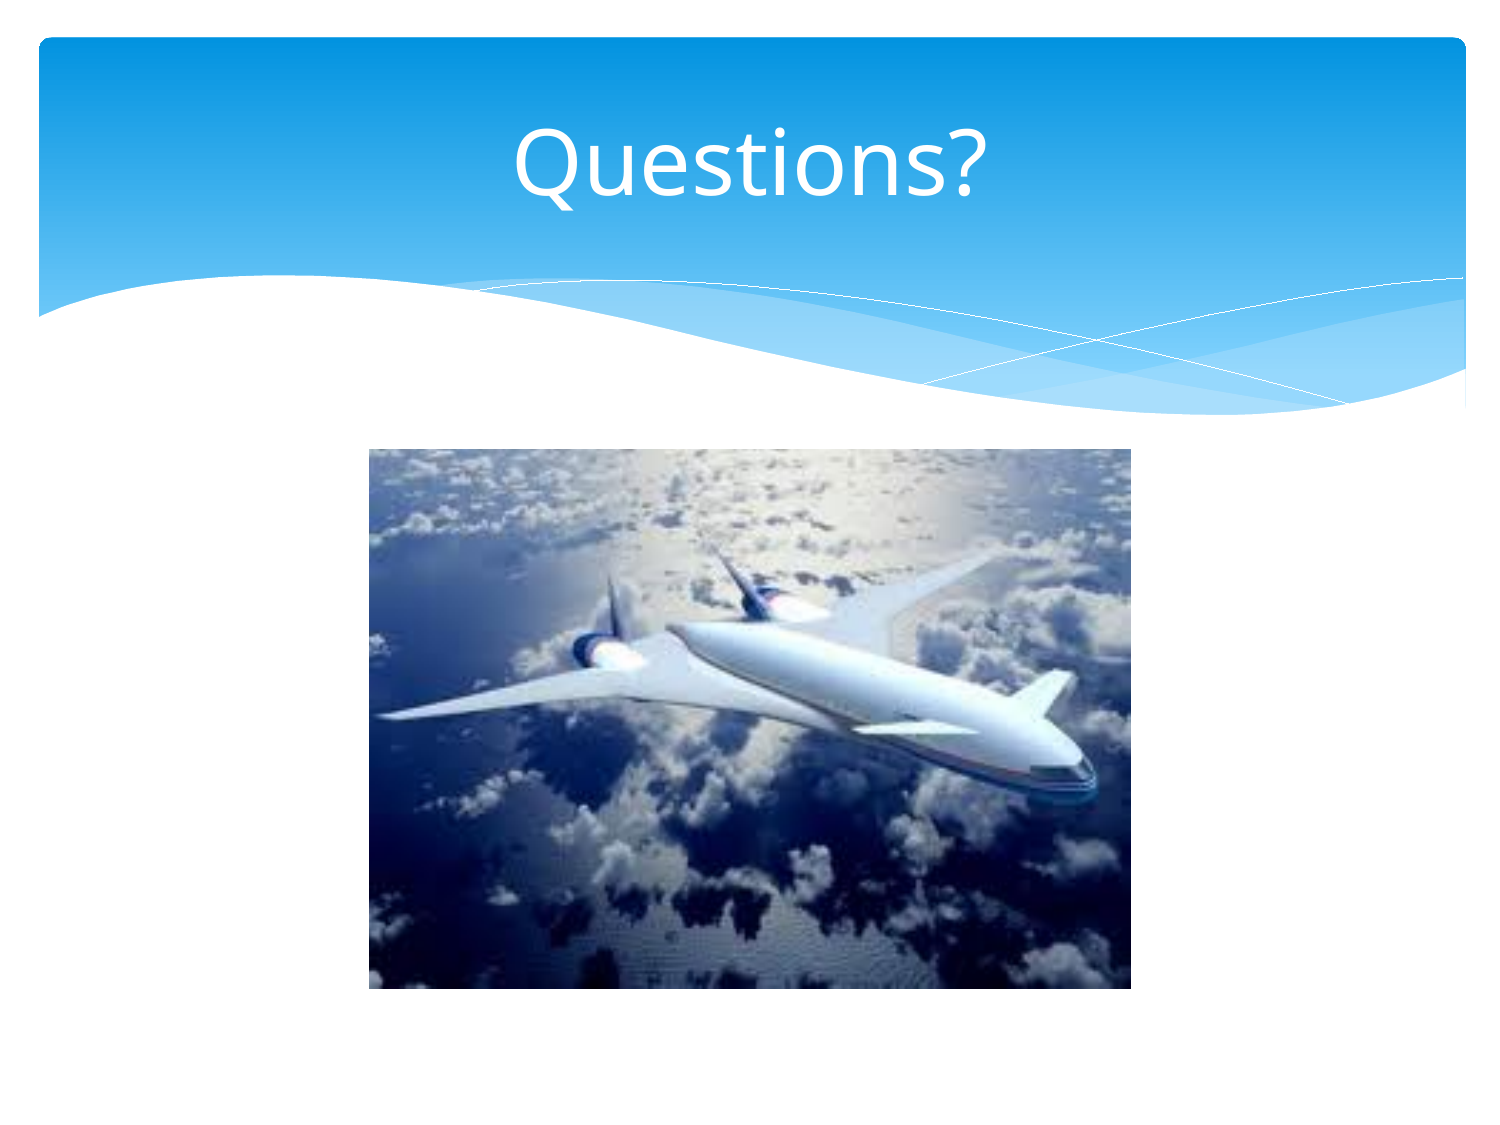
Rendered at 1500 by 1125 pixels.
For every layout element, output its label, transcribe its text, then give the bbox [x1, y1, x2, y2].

title Questions? [75, 55, 1425, 261]
picture [369, 449, 1131, 989]
